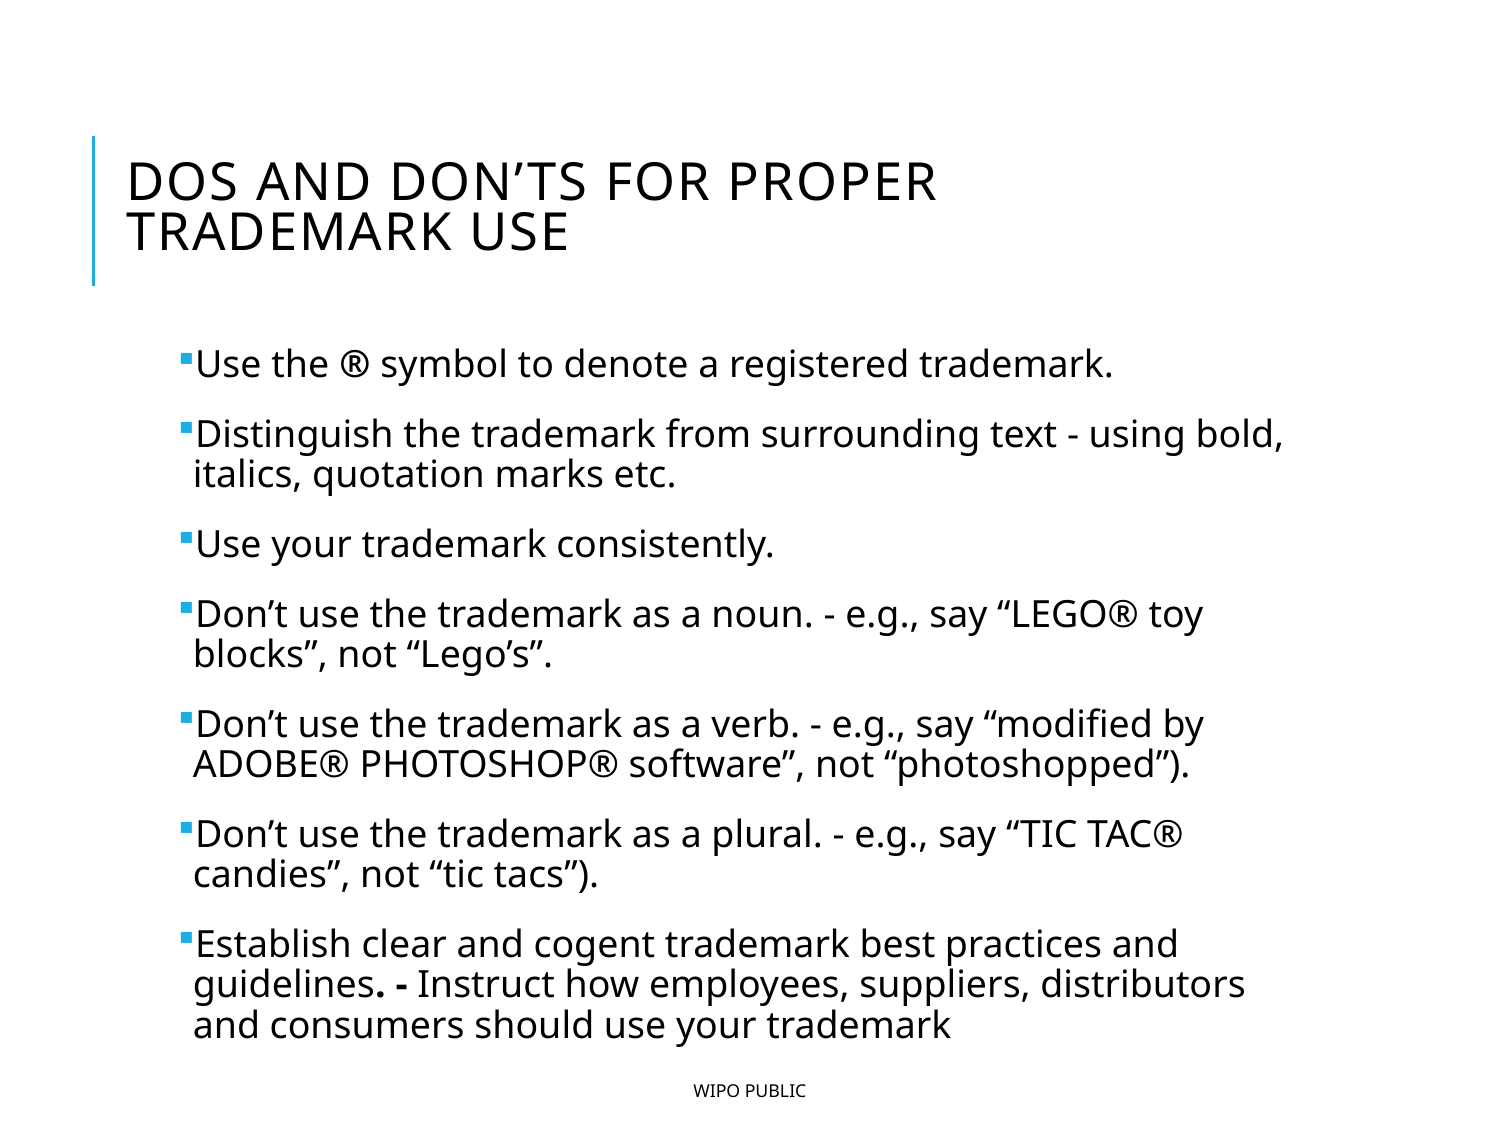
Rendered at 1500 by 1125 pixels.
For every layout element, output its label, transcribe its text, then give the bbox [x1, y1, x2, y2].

title Dos and Don’ts for proper trademark use [111, 152, 1124, 269]
list Use the ® symbol to denote a registered trademark. Distinguish the trademark from surrounding text - using bold, italics, quotation marks etc. Use your trademark consistently. Don’t use the trademark as a noun. - e.g., say “LEGO® toy blocks”, not “Lego’s”. Don’t use the trademark as a verb. - e.g., say “modified by ADOBE® PHOTOSHOP® software”, not “photoshopped”). Don’t use the trademark as a plural. - e.g., say “TIC TAC® candies”, not “tic tacs”). Establish clear and cogent trademark best practices and guidelines. - Instruct how employees, suppliers, distributors and consumers should use your trademark [170, 337, 1301, 1069]
